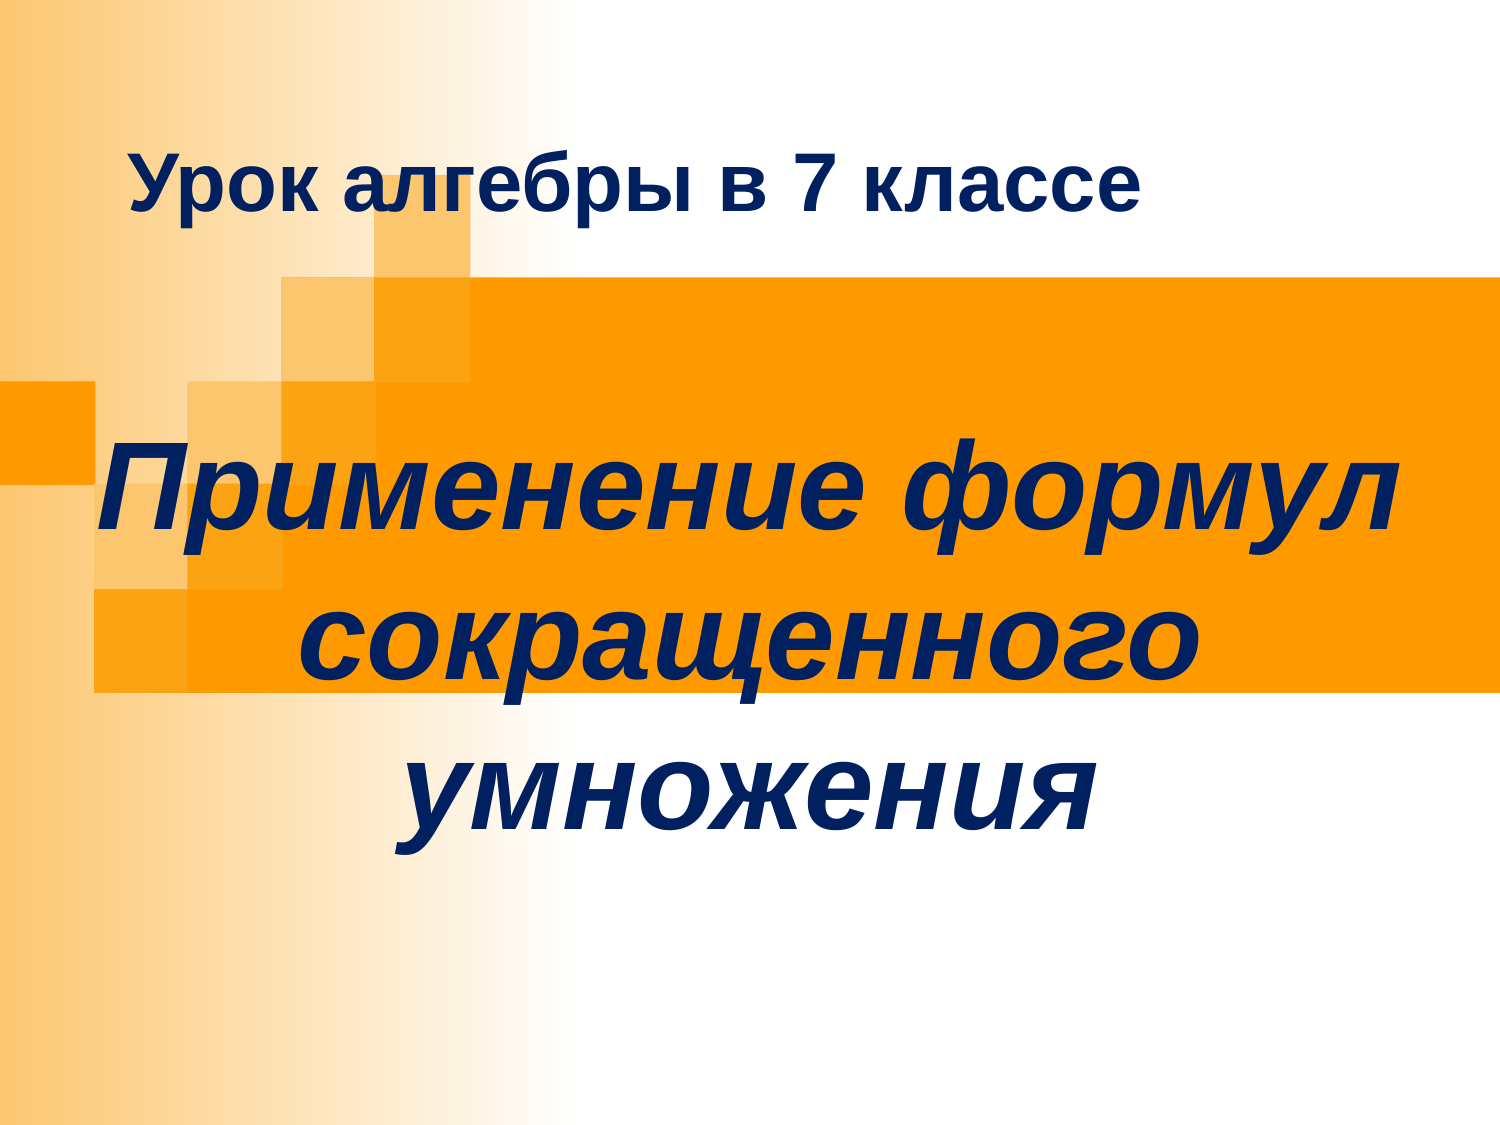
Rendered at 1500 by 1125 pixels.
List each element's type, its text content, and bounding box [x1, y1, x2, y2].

title Урок алгебры в 7 классе [112, 66, 1388, 291]
subtitle Применение формул сокращенного умножения [29, 397, 1471, 1012]
